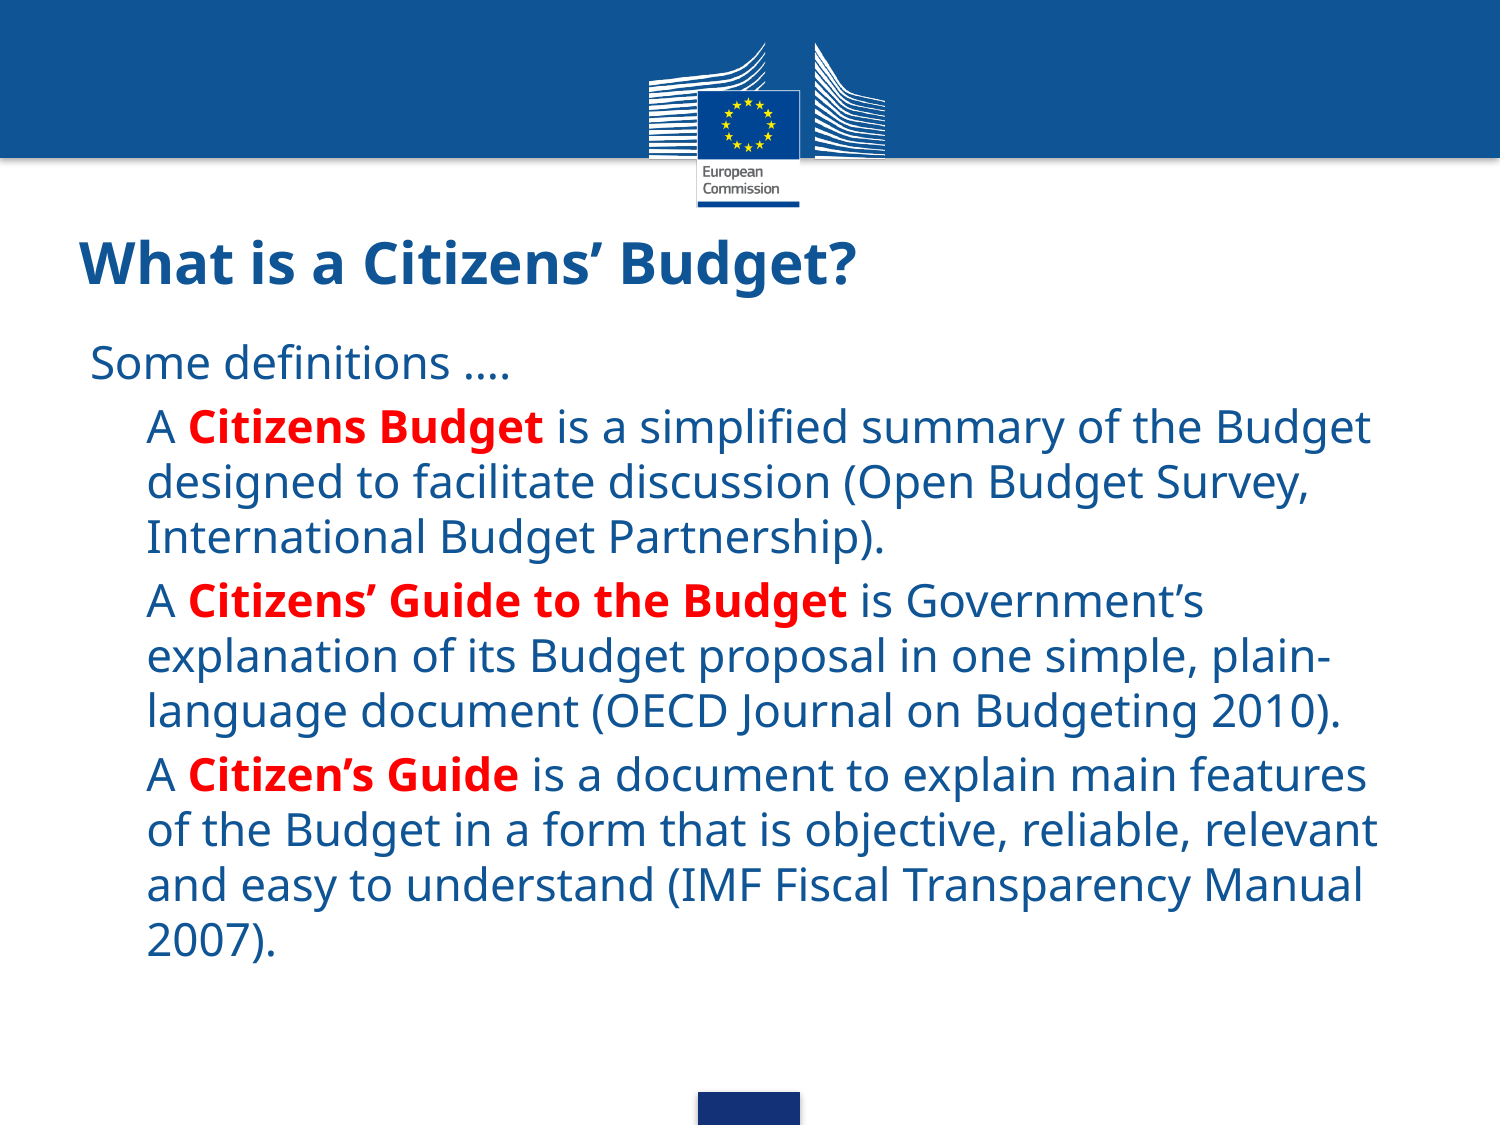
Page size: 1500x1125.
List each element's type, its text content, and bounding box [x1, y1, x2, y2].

title What is a Citizens’ Budget? [64, 196, 1416, 327]
picture [649, 42, 885, 196]
list Some definitions …. A Citizens Budget is a simplified summary of the Budget designed to facilitate discussion (Open Budget Survey, International Budget Partnership). A Citizens’ Guide to the Budget is Government’s explanation of its Budget proposal in one simple, plain-language document (OECD Journal on Budgeting 2010). A Citizen’s Guide is a document to explain main features of the Budget in a form that is objective, reliable, relevant and easy to understand (IMF Fiscal Transparency Manual 2007). [74, 326, 1426, 1083]
